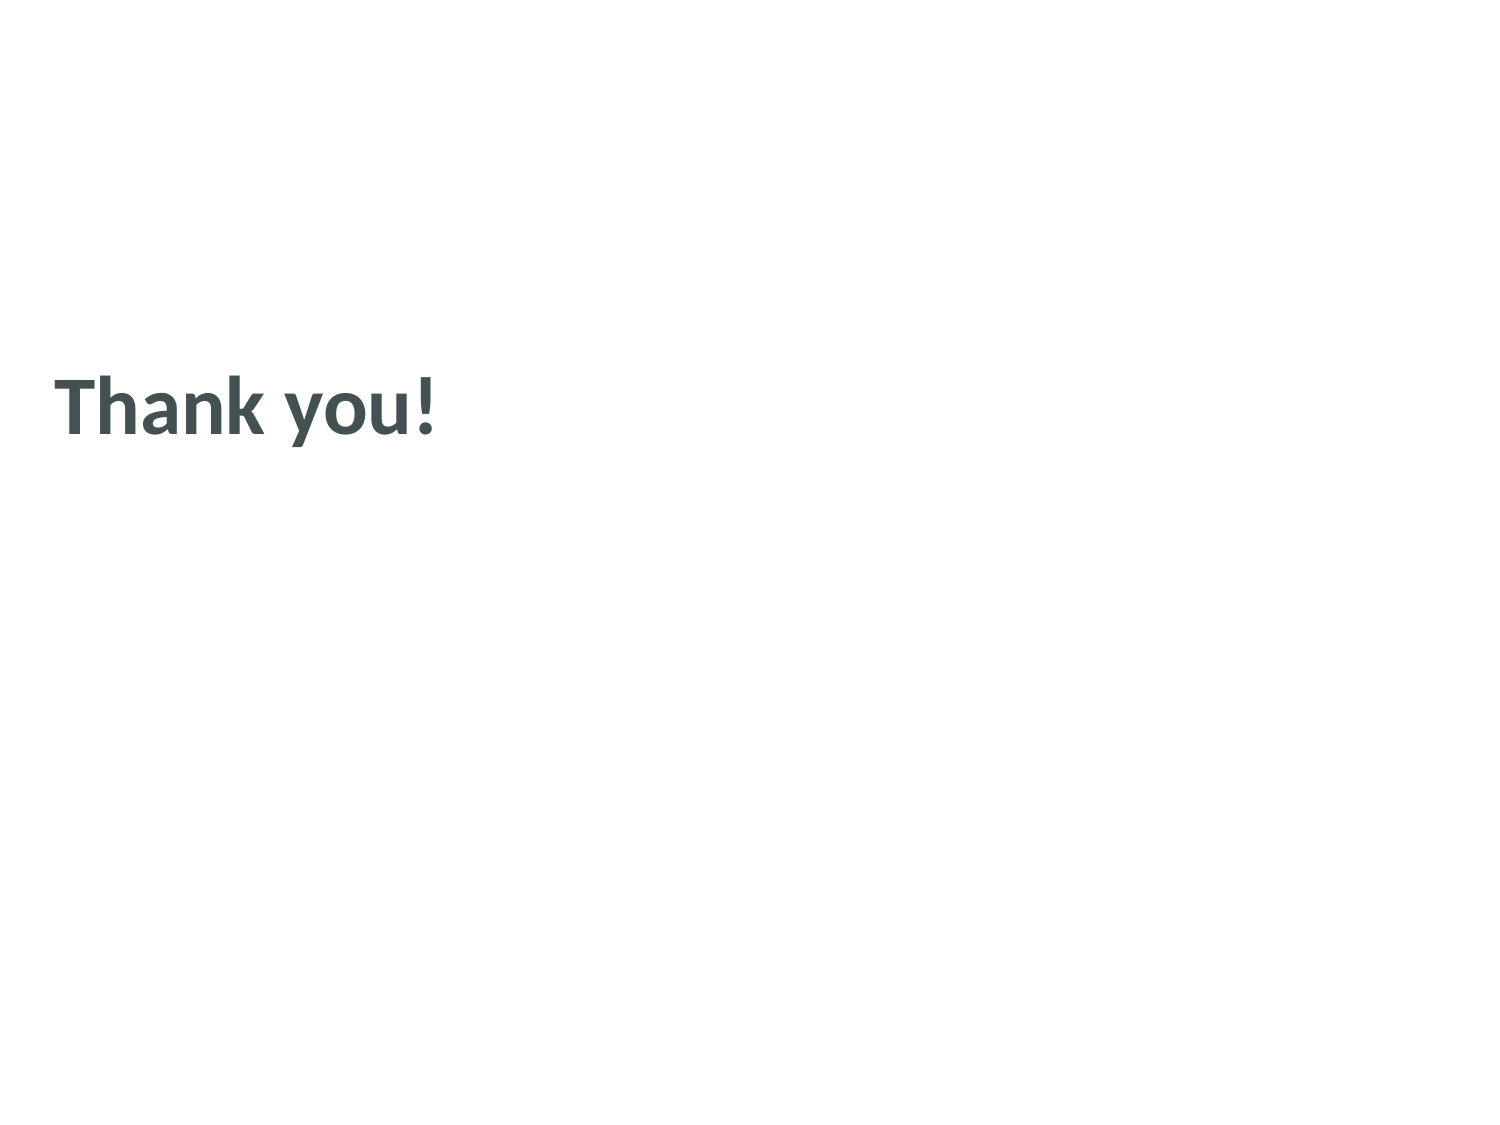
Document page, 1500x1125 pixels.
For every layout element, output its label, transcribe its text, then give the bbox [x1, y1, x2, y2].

list Thank you! [39, 220, 1447, 1035]
